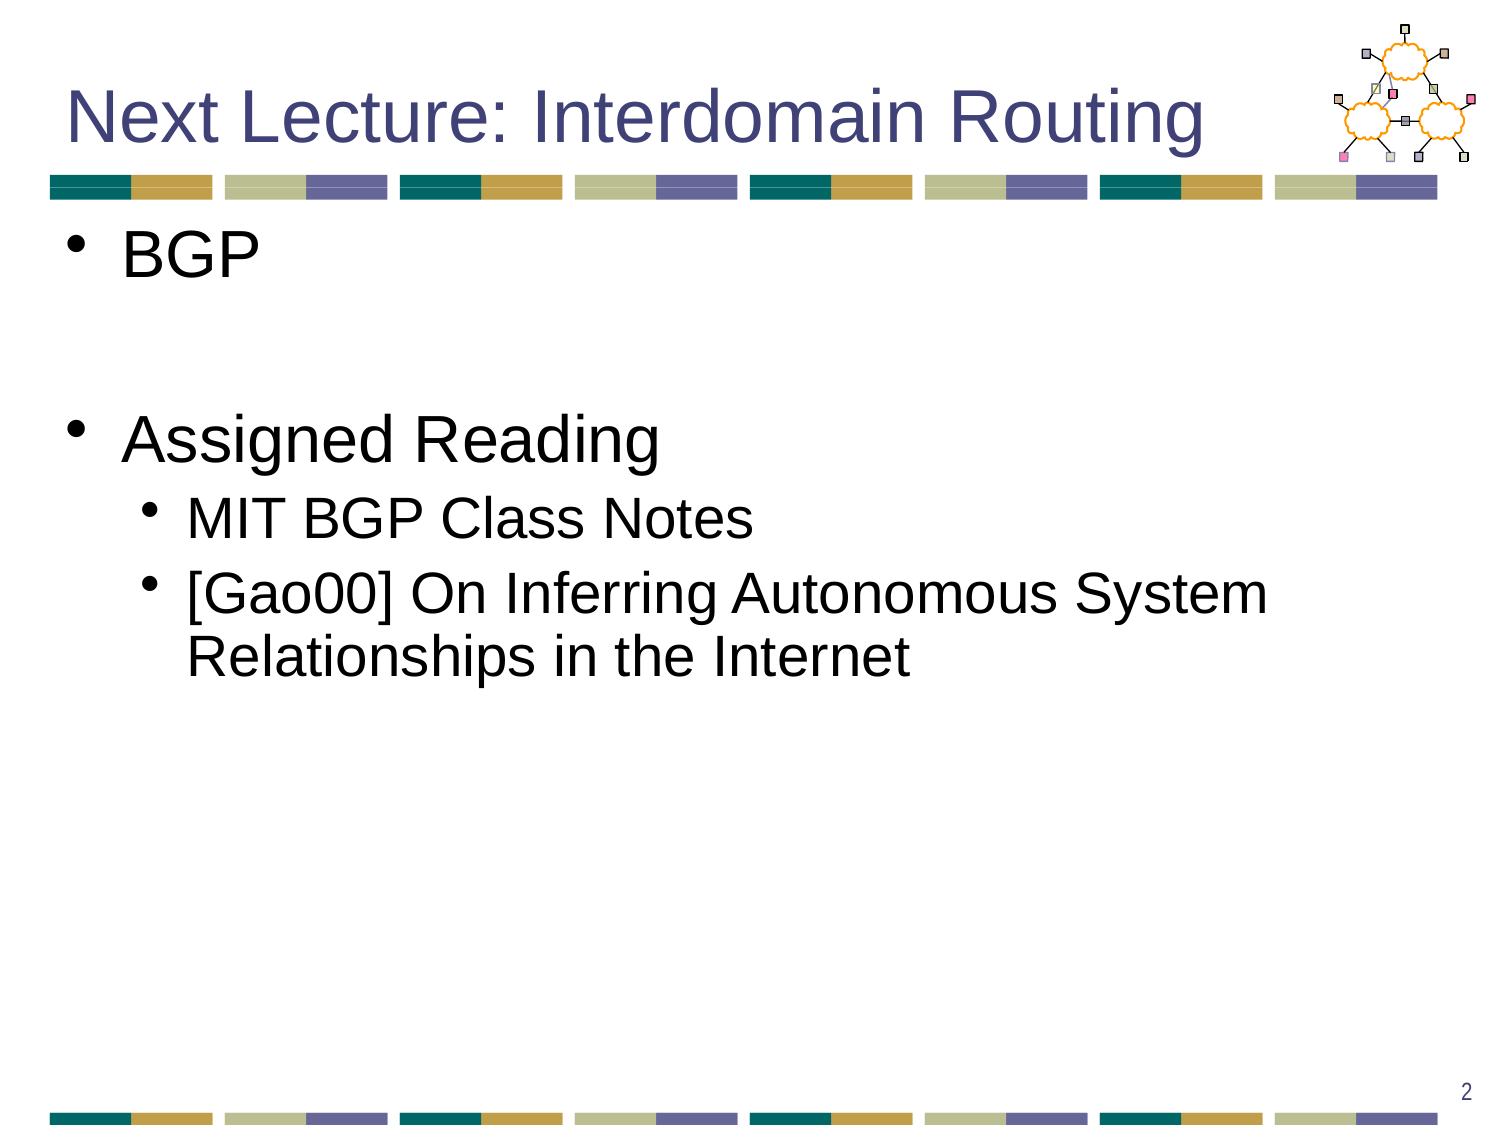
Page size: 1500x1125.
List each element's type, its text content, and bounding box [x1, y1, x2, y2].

slide_number 2 [1174, 1037, 1488, 1113]
title Next Lecture: Interdomain Routing [49, 62, 1388, 163]
list BGP Assigned Reading MIT BGP Class Notes [Gao00] On Inferring Autonomous System Relationships in the Internet [49, 212, 1438, 1001]
